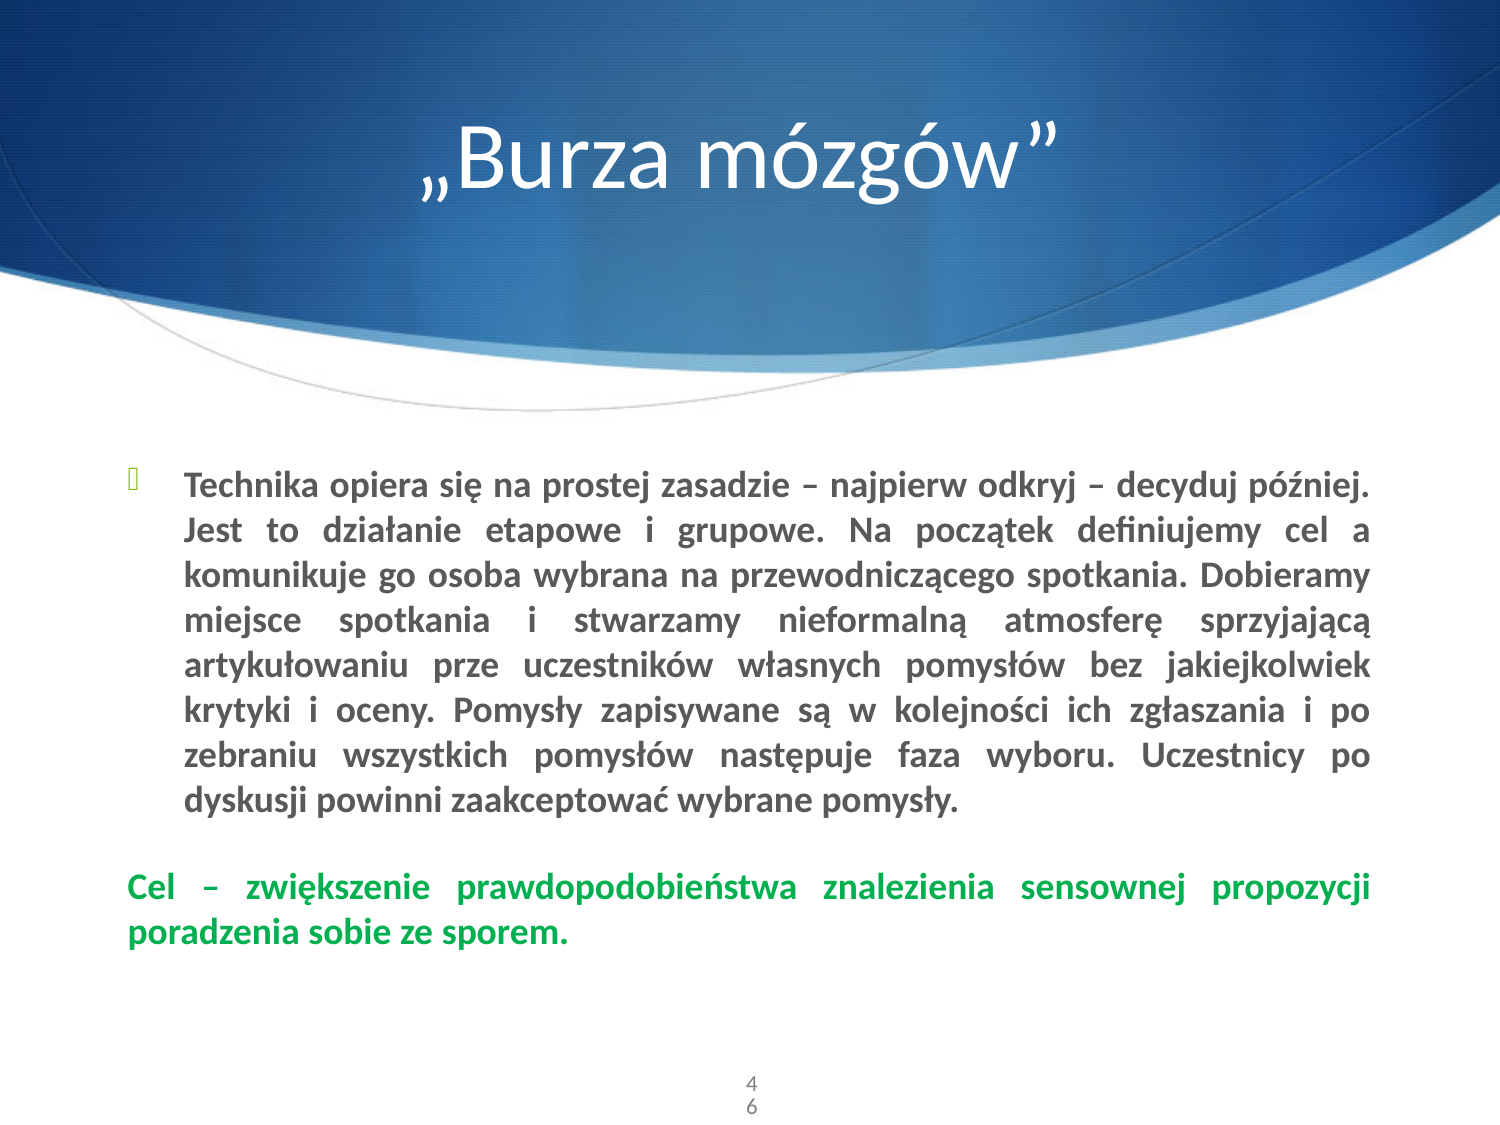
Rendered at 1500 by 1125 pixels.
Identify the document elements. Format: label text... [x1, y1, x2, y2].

picture [0, 0, 1500, 1125]
list Technika opiera się na prostej zasadzie – najpierw odkryj – decyduj później. Jest to działanie etapowe i grupowe. Na początek definiujemy cel a komunikuje go osoba wybrana na przewodniczącego spotkania. Dobieramy miejsce spotkania i stwarzamy nieformalną atmosferę sprzyjającą artykułowaniu prze uczestników własnych pomysłów bez jakiejkolwiek krytyki i oceny. Pomysły zapisywane są w kolejności ich zgłaszania i po zebraniu wszystkich pomysłów następuje faza wyboru. Uczestnicy po dyskusji powinni zaakceptować wybrane pomysły. Cel – zwiększenie prawdopodobieństwa znalezienia sensownej propozycji poradzenia sobie ze sporem. [121, 454, 1379, 991]
slide_number 46 [730, 1062, 769, 1103]
title „Burza mózgów” [75, 0, 1425, 301]
